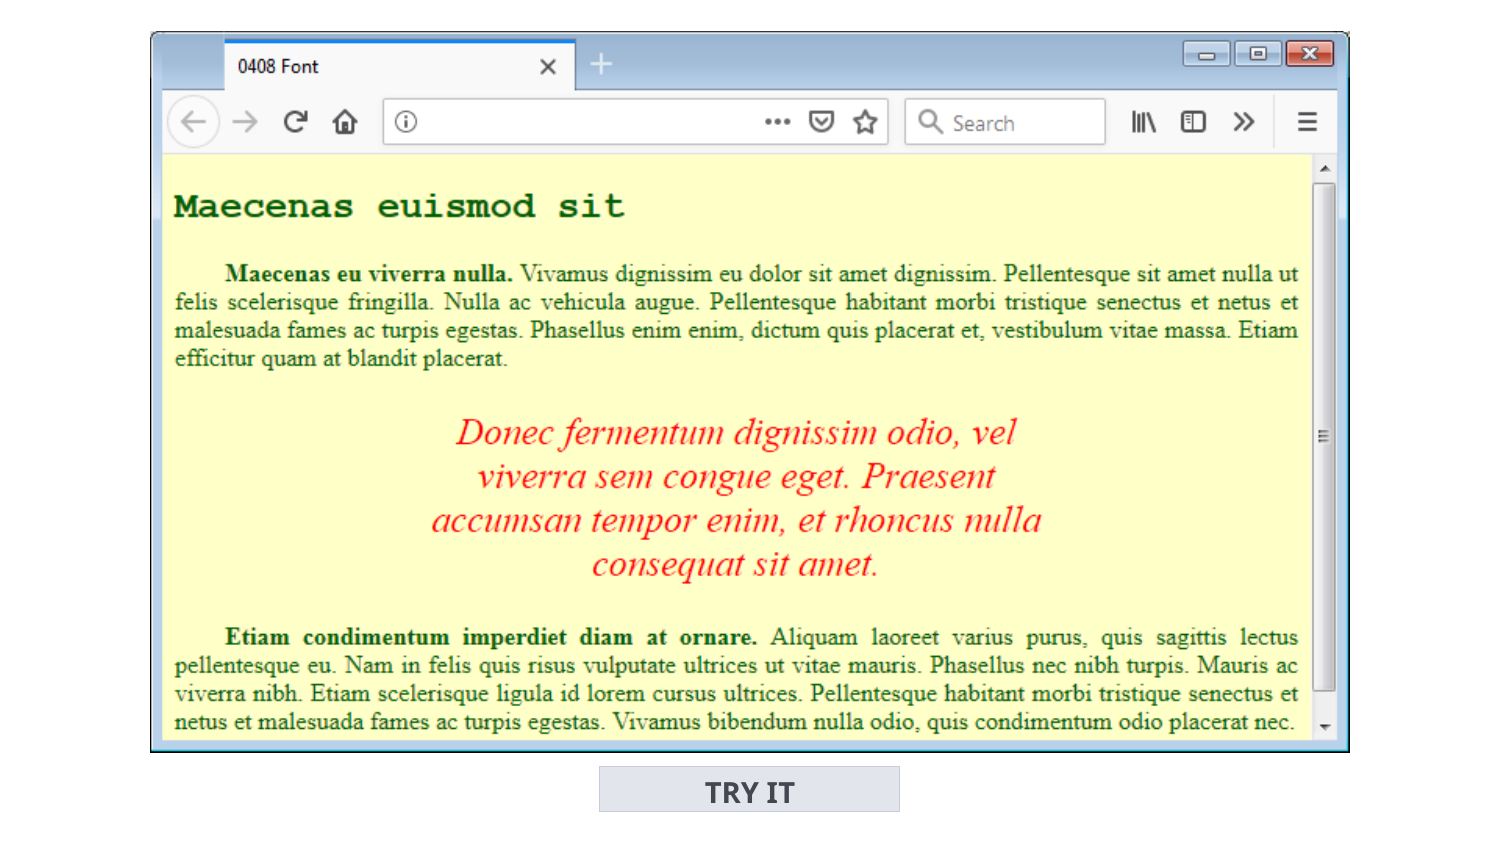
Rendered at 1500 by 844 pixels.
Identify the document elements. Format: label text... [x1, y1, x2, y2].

text_box TRY IT [599, 766, 900, 812]
picture [149, 31, 1351, 753]
